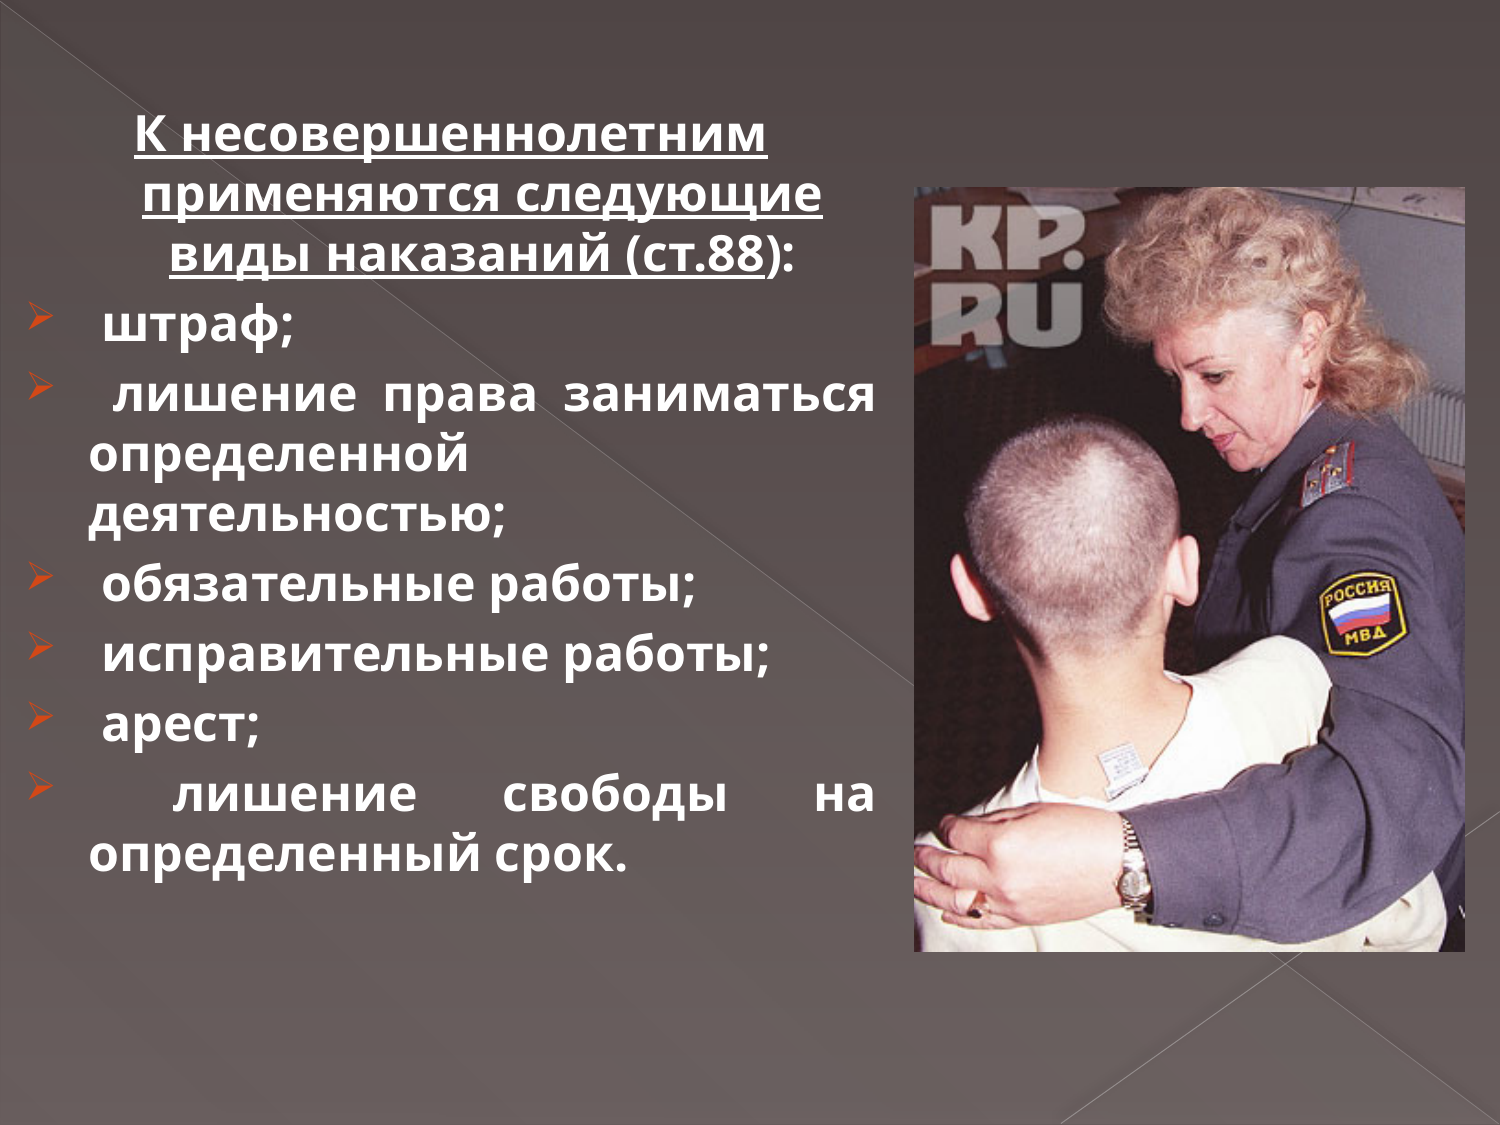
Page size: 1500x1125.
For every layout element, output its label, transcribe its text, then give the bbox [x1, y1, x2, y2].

picture [913, 187, 1466, 952]
text_box К несовершеннолетним применяются следующие виды наказаний (ст.88): штраф; лишение права заниматься определенной деятельностью; обязательные работы; исправительные работы; арест; лишение свободы на определенный срок. [0, 93, 892, 957]
